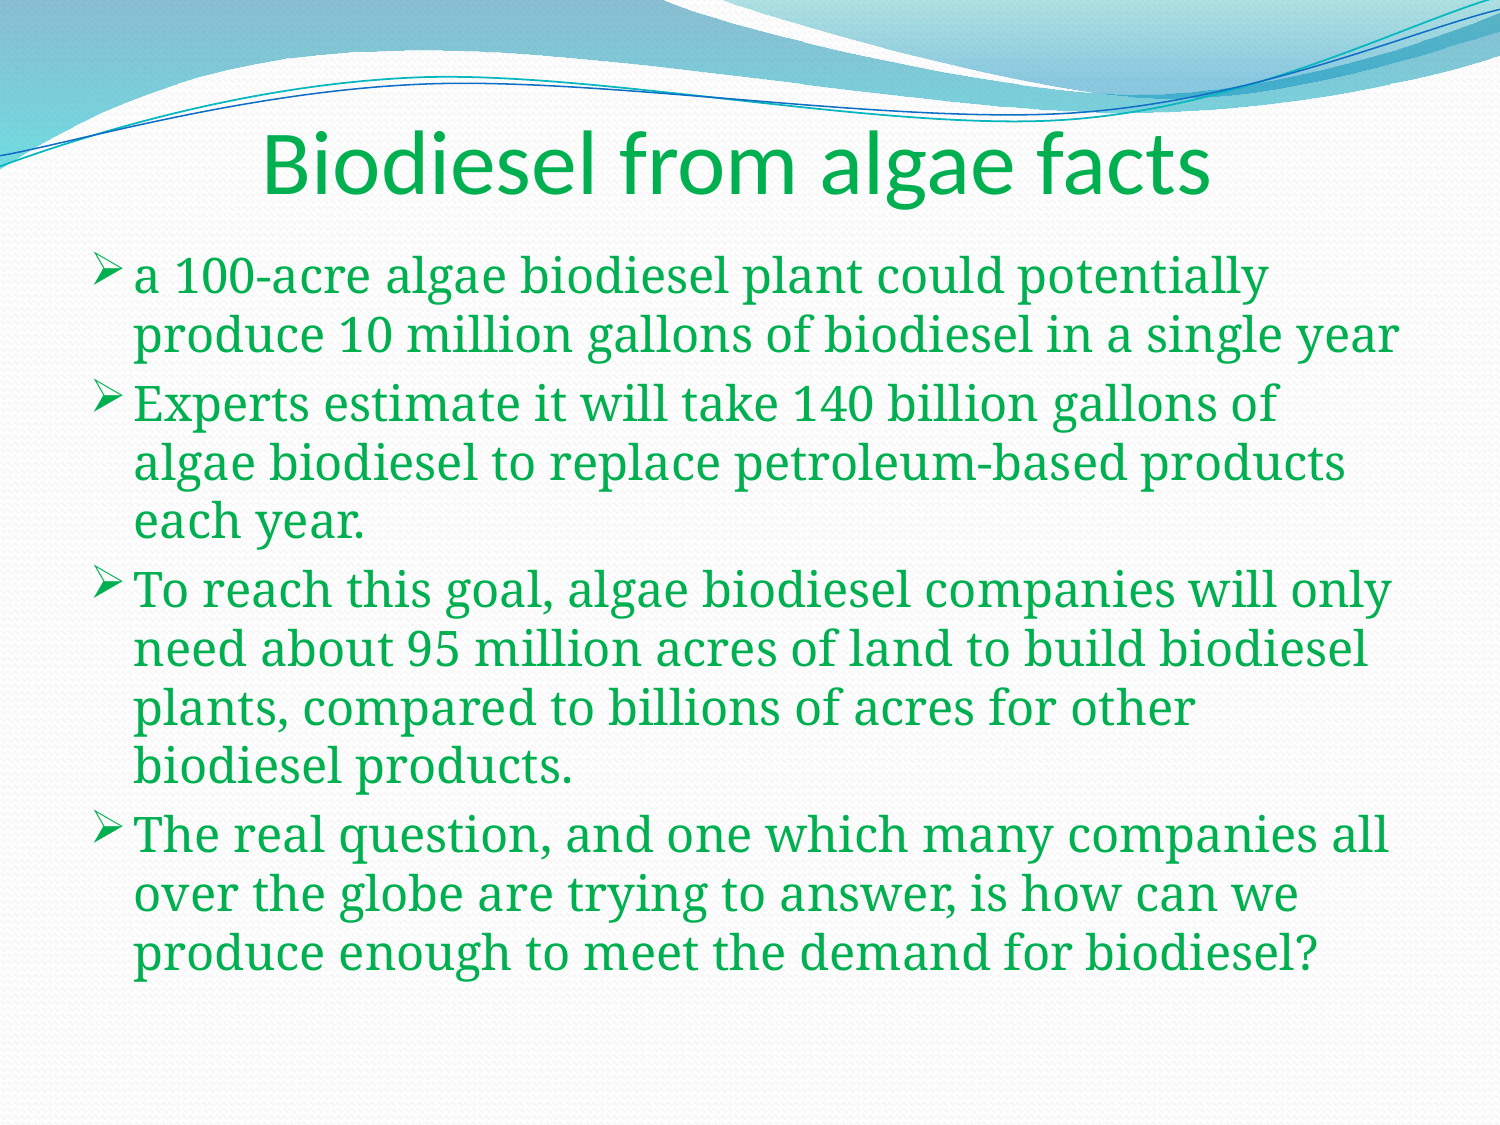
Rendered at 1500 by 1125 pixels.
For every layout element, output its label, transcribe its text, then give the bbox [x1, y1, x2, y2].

list a 100-acre algae biodiesel plant could potentially produce 10 million gallons of biodiesel in a single year Experts estimate it will take 140 billion gallons of algae biodiesel to replace petroleum-based products each year. To reach this goal, algae biodiesel companies will only need about 95 million acres of land to build biodiesel plants, compared to billions of acres for other biodiesel products. The real question, and one which many companies all over the globe are trying to answer, is how can we produce enough to meet the demand for biodiesel? [75, 237, 1425, 1038]
title Biodiesel from algae facts [62, 62, 1413, 213]
